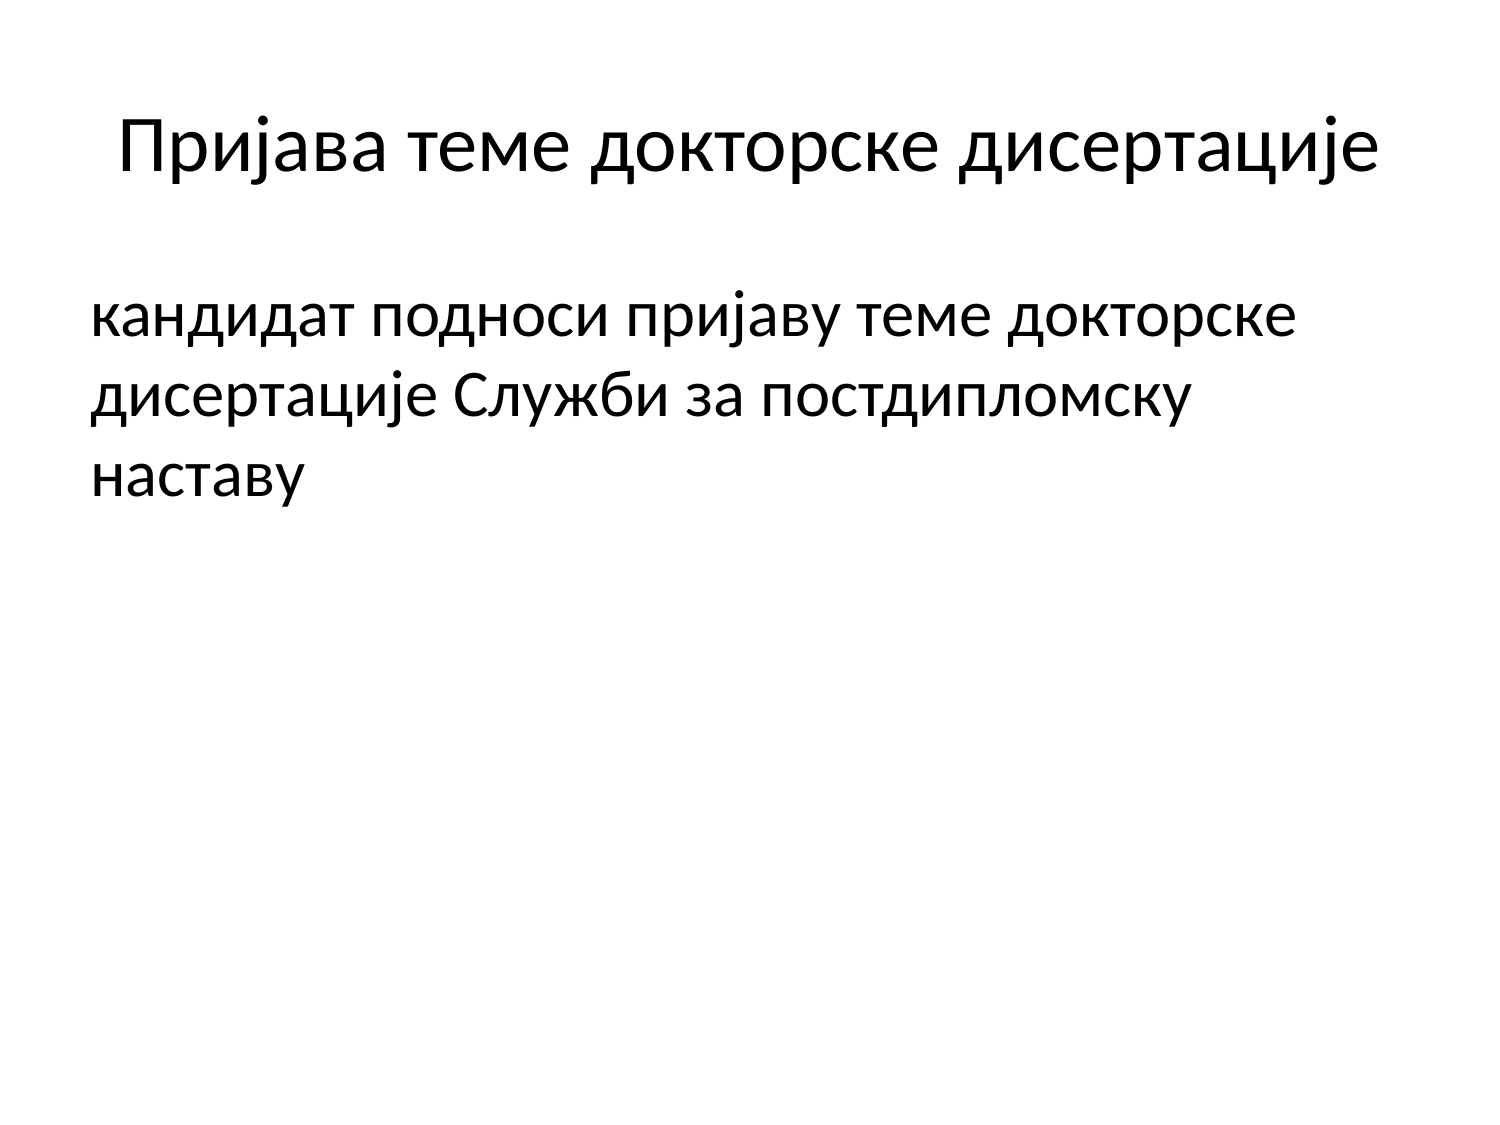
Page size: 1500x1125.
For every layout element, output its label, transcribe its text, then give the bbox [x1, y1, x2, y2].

list кандидат подноси пријаву теме докторске дисертације Служби за постдипломску наставу [75, 262, 1425, 1071]
title Пријава теме докторске дисертације [75, 45, 1425, 233]
